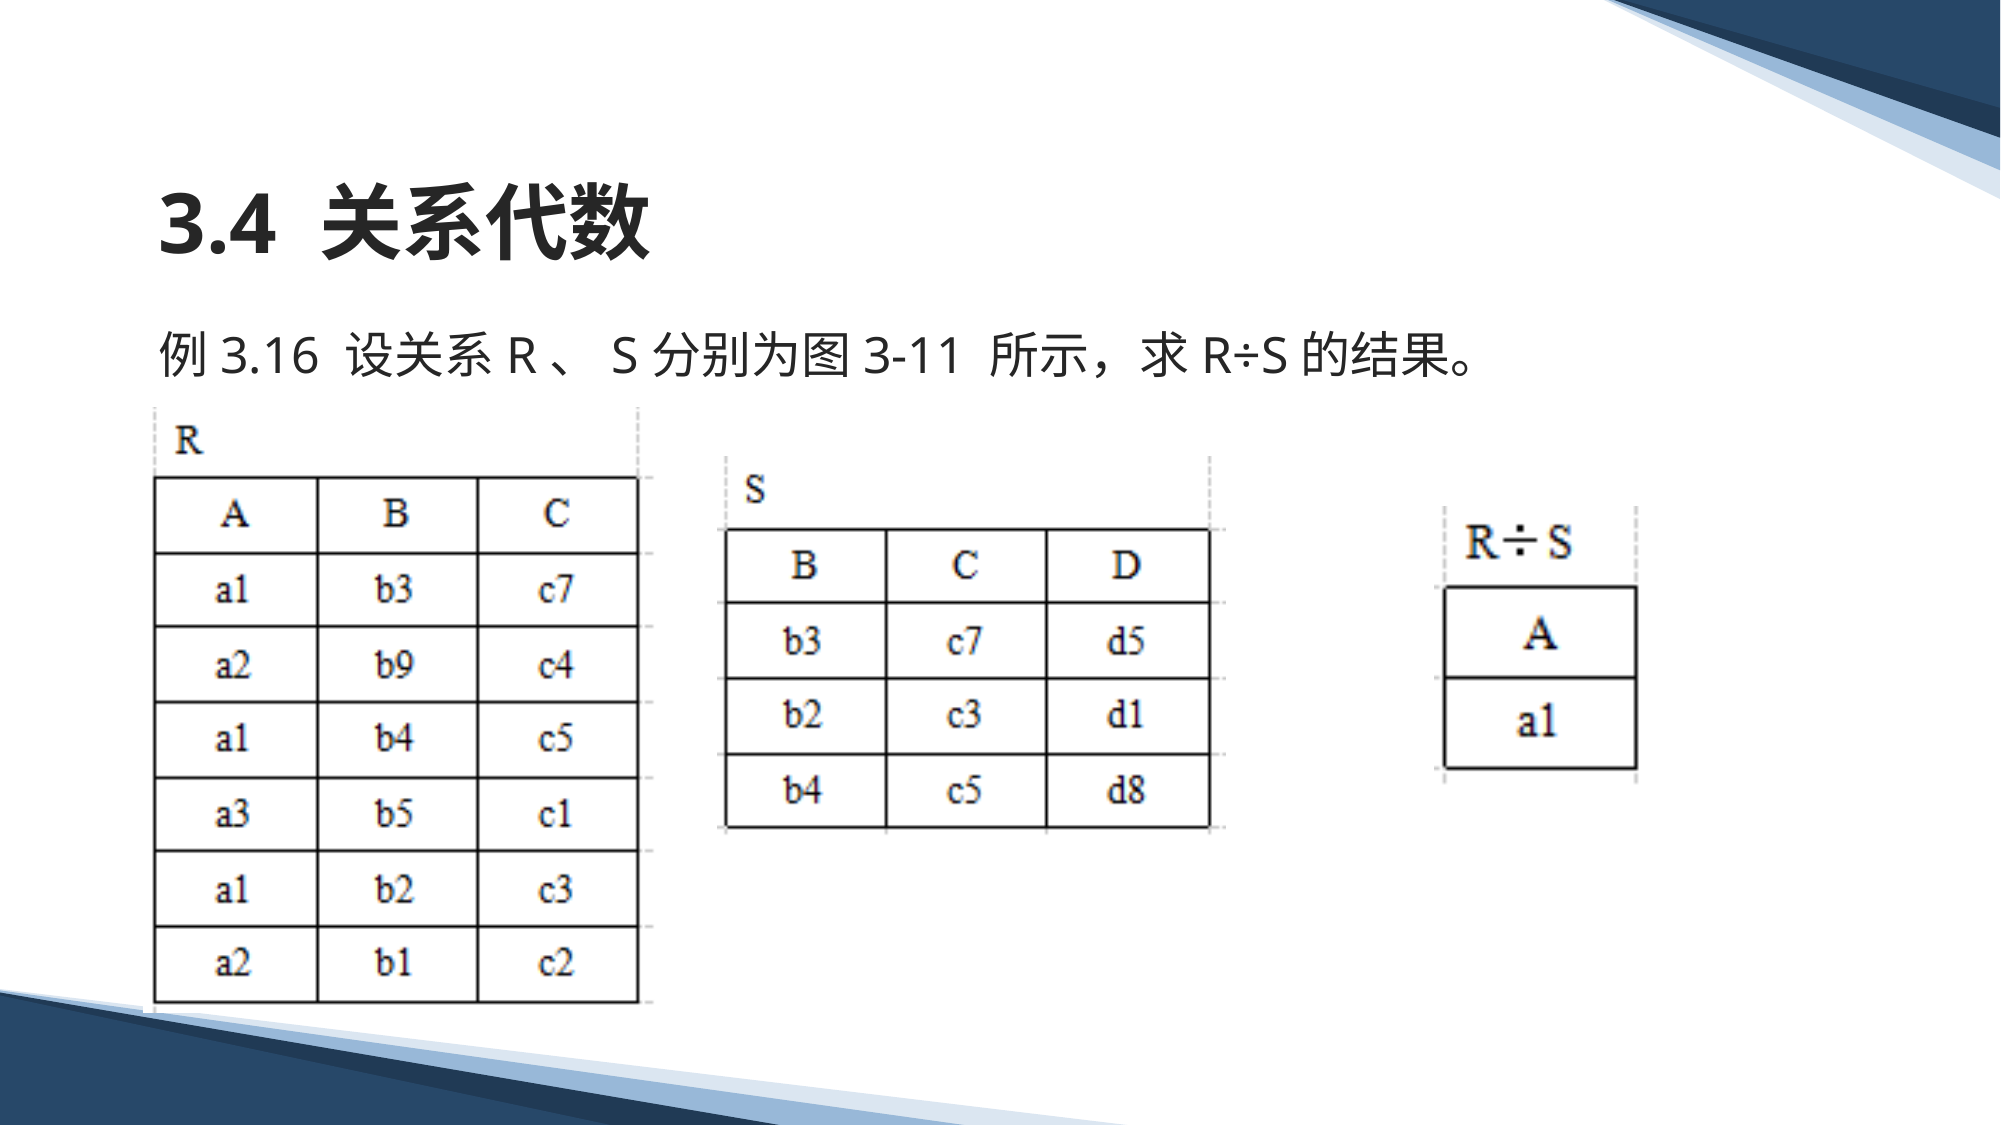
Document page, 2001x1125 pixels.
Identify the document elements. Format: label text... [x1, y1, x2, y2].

picture [143, 407, 657, 1013]
list 例3.16 设关系R、S分别为图3-11 所示，求R÷S的结果。 [143, 303, 1857, 1013]
picture [717, 456, 1226, 839]
title 3.4 关系代数 [143, 54, 1857, 280]
picture [1434, 506, 1649, 789]
